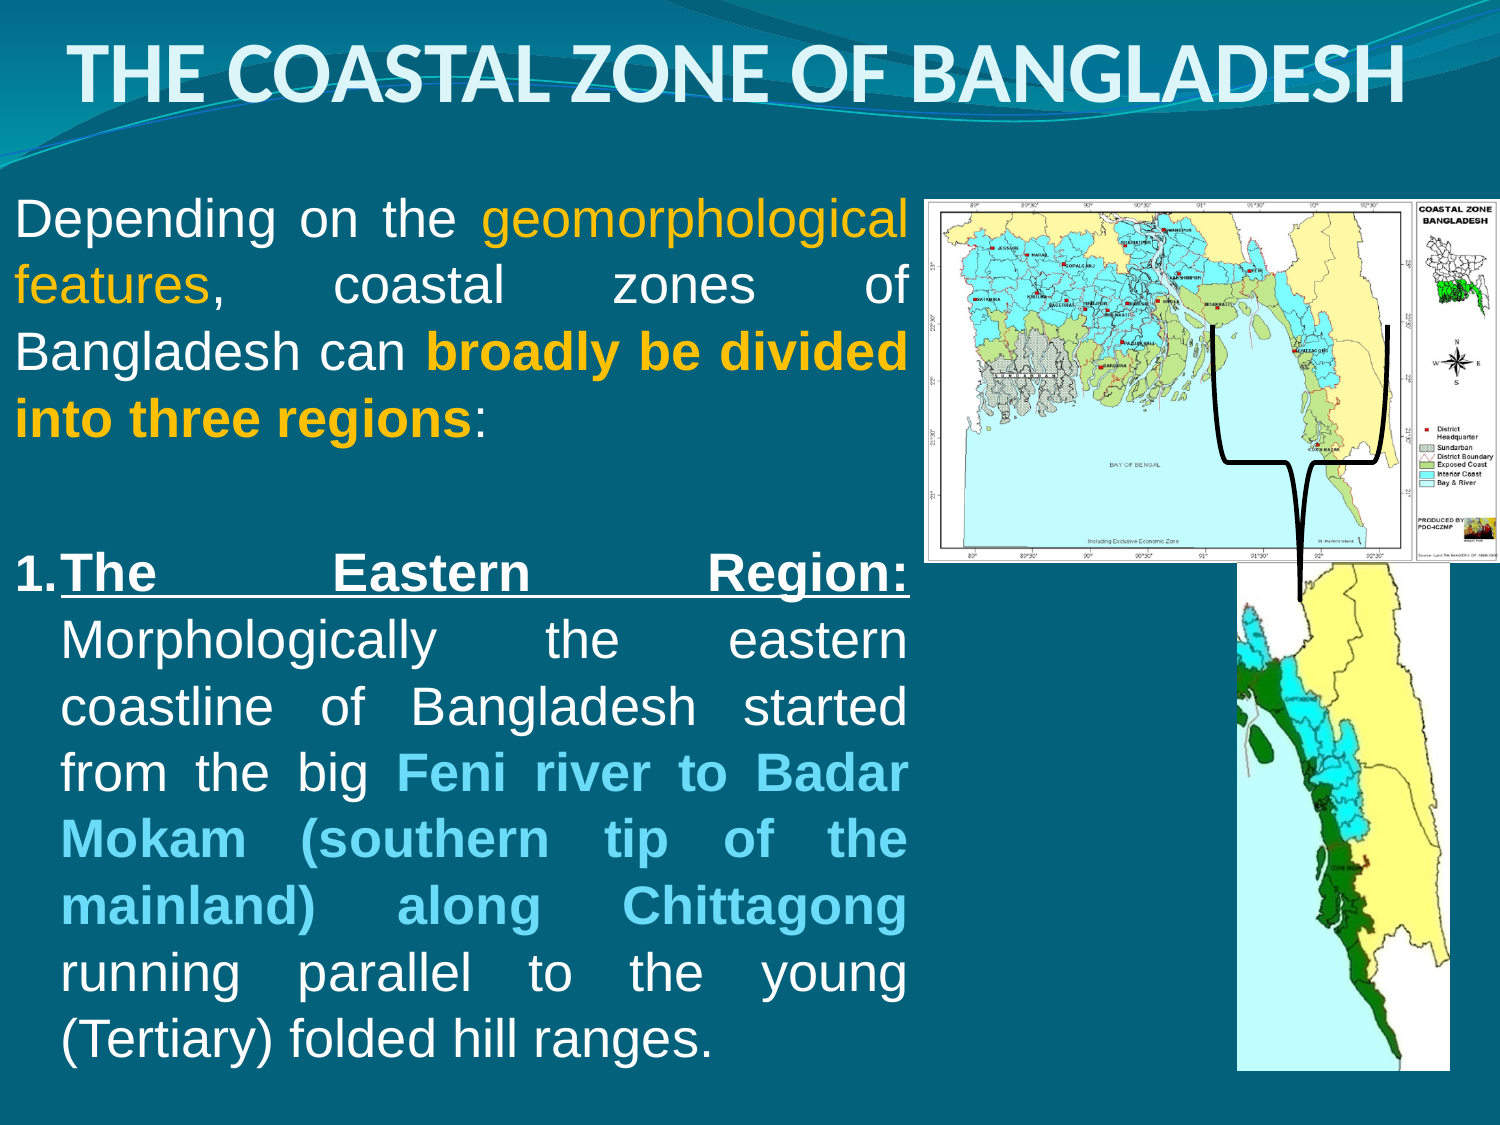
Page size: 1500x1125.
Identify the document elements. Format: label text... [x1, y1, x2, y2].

title THE COASTAL ZONE OF BANGLADESH [50, 24, 1425, 125]
picture [925, 200, 1500, 1070]
list Depending on the geomorphological features, coastal zones of Bangladesh can broadly be divided into three regions: The Eastern Region: Morphologically the eastern coastline of Bangladesh started from the big Feni river to Badar Mokam (southern tip of the mainland) along Chittagong running parallel to the young (Tertiary) folded hill ranges. [0, 174, 925, 1113]
